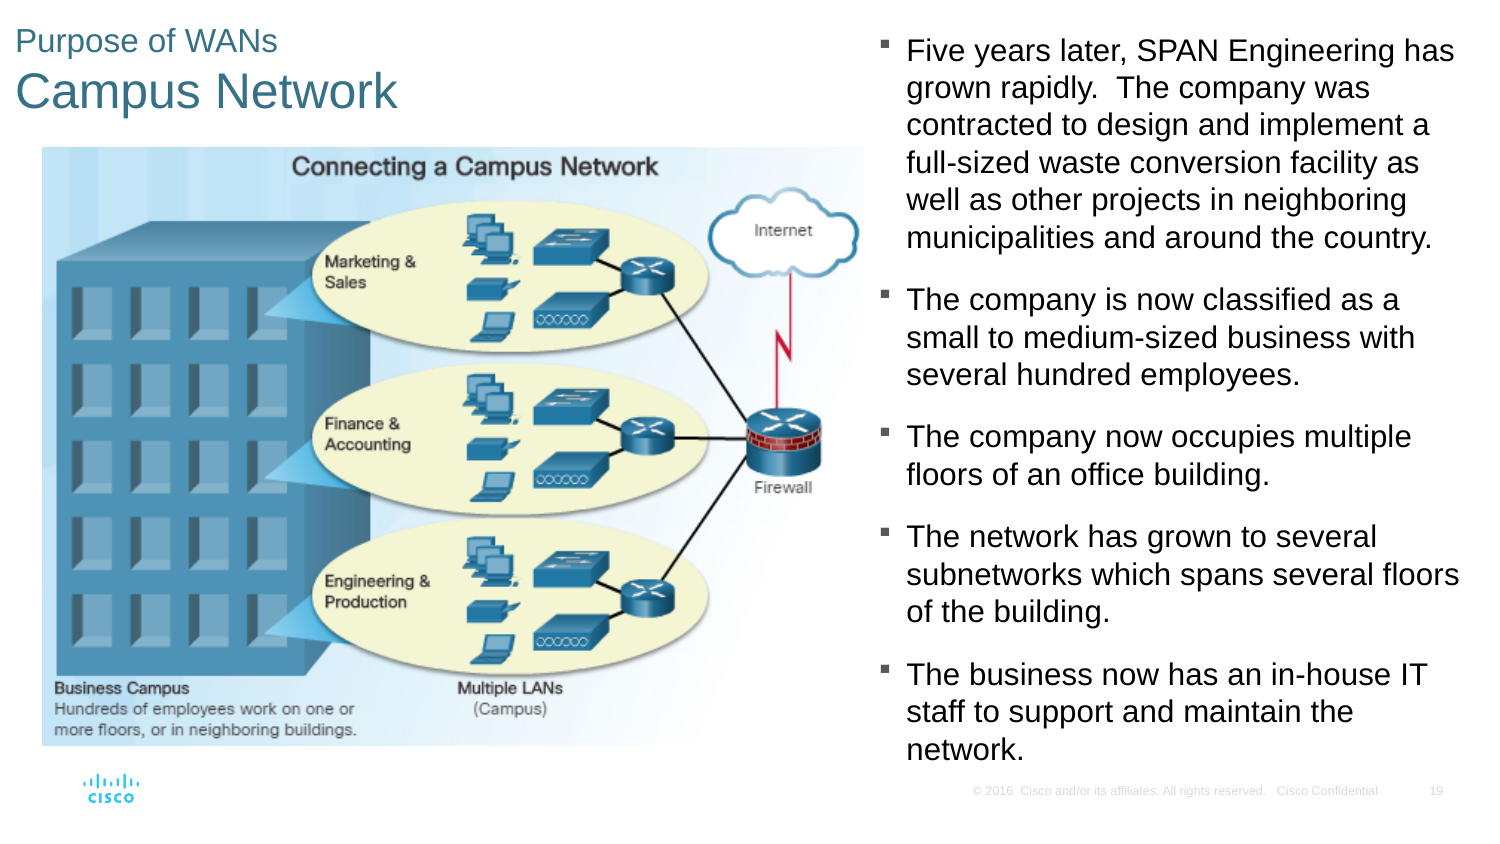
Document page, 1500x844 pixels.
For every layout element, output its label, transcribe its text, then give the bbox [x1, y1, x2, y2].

title Purpose of WANs Campus Network [0, 6, 847, 131]
list Five years later, SPAN Engineering has grown rapidly. The company was contracted to design and implement a full-sized waste conversion facility as well as other projects in neighboring municipalities and around the country. The company is now classified as a small to medium-sized business with several hundred employees. The company now occupies multiple floors of an office building. The network has grown to several subnetworks which spans several floors of the building. The business now has an in-house IT staff to support and maintain the network. [863, 22, 1492, 777]
picture [42, 147, 864, 747]
